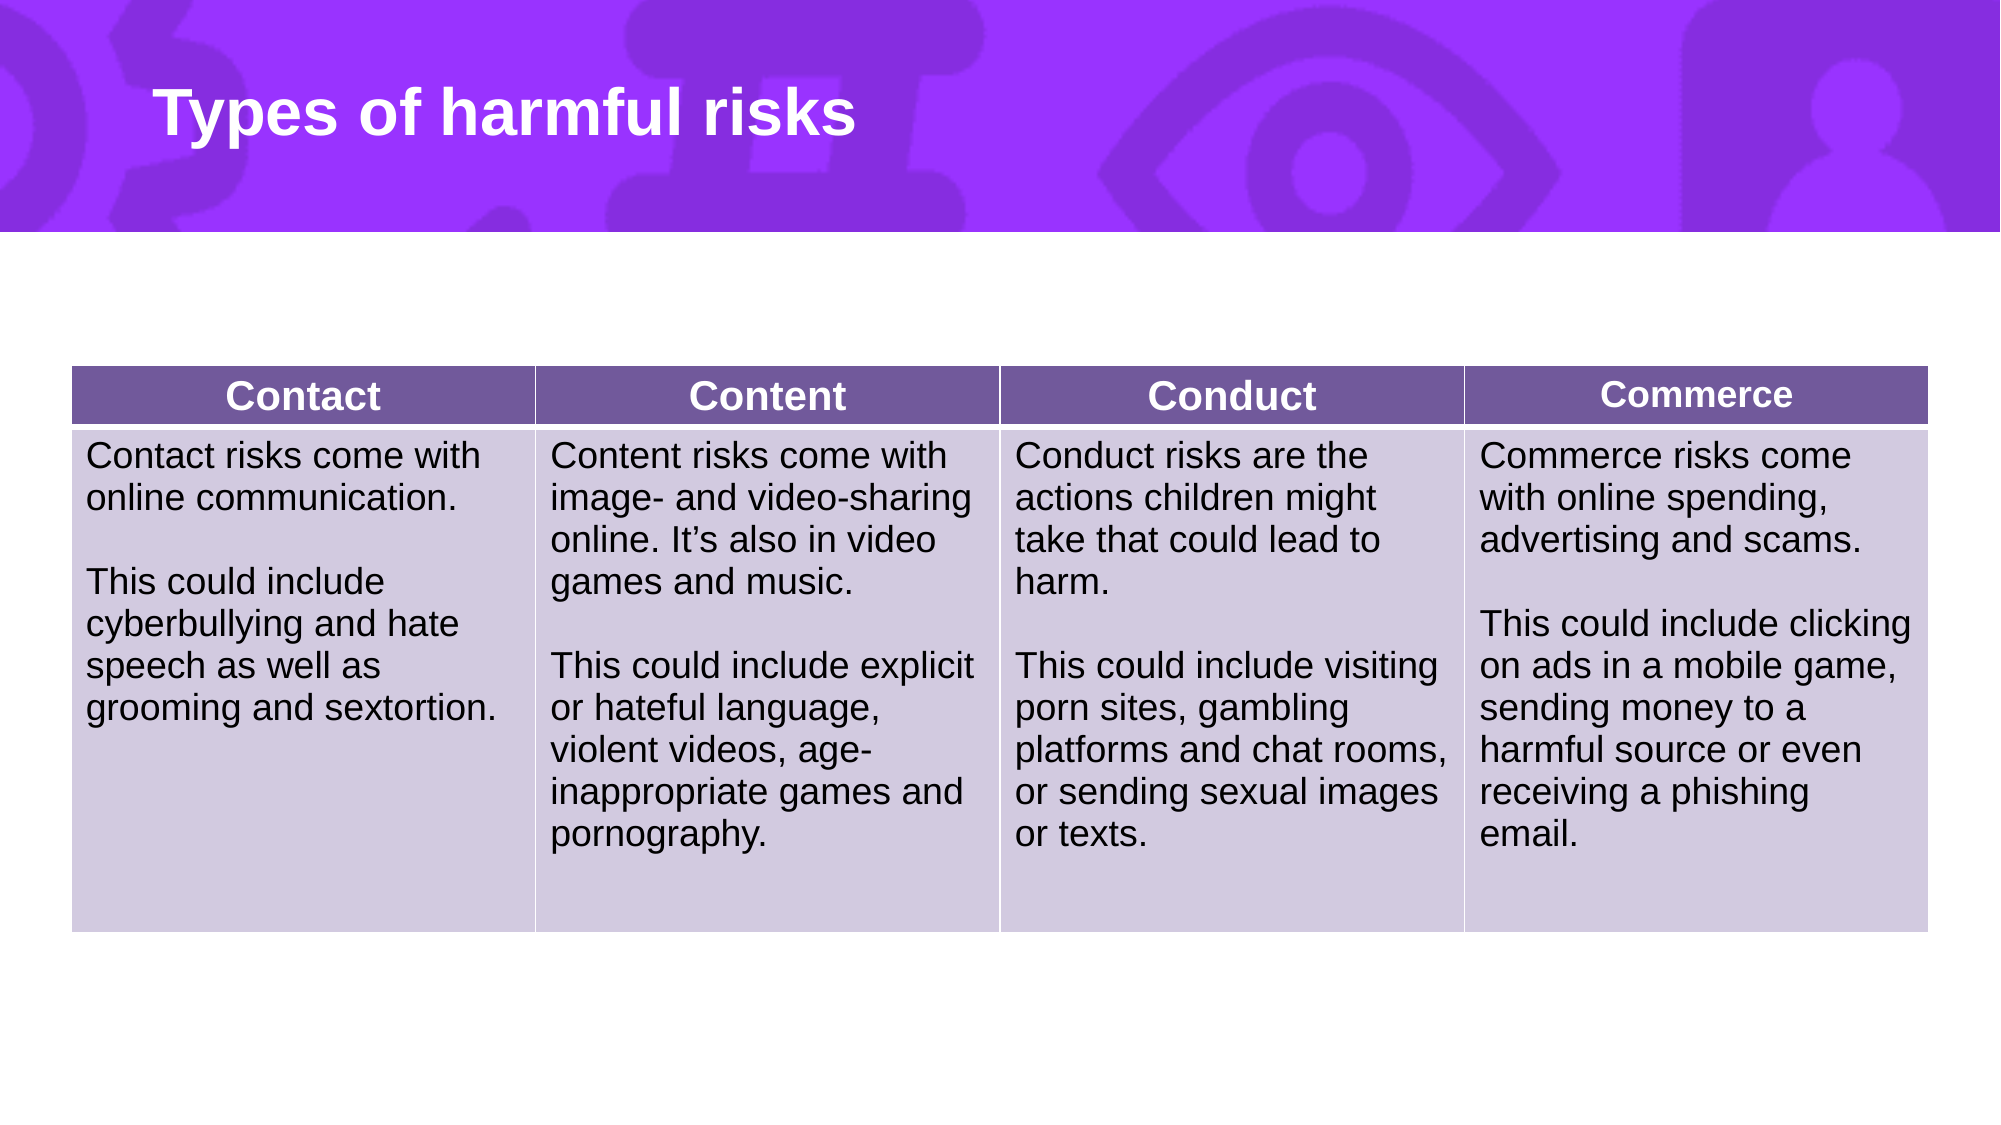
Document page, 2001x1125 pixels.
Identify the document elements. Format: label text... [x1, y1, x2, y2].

table_header Contact [72, 366, 535, 424]
table_header Content [536, 366, 999, 424]
table_cell Conduct risks are the actions children might take that could lead to harm. This could include visiting porn sites, gambling platforms and chat rooms, or sending sexual images or texts. [1001, 430, 1464, 932]
table_header Conduct [1001, 366, 1464, 424]
table_header Commerce [1465, 366, 1928, 424]
table_cell Commerce risks come with online spending, advertising and scams. This could include clicking on ads in a mobile game, sending money to a harmful source or even receiving a phishing email. [1465, 430, 1928, 932]
table_cell Content risks come with image- and video-sharing online. It’s also in video games and music. This could include explicit or hateful language, violent videos, age-inappropriate games and pornography. [536, 430, 999, 932]
picture [0, 0, 2000, 233]
table_cell Contact risks come with online communication. This could include cyberbullying and hate speech as well as grooming and sextortion. [72, 430, 535, 932]
